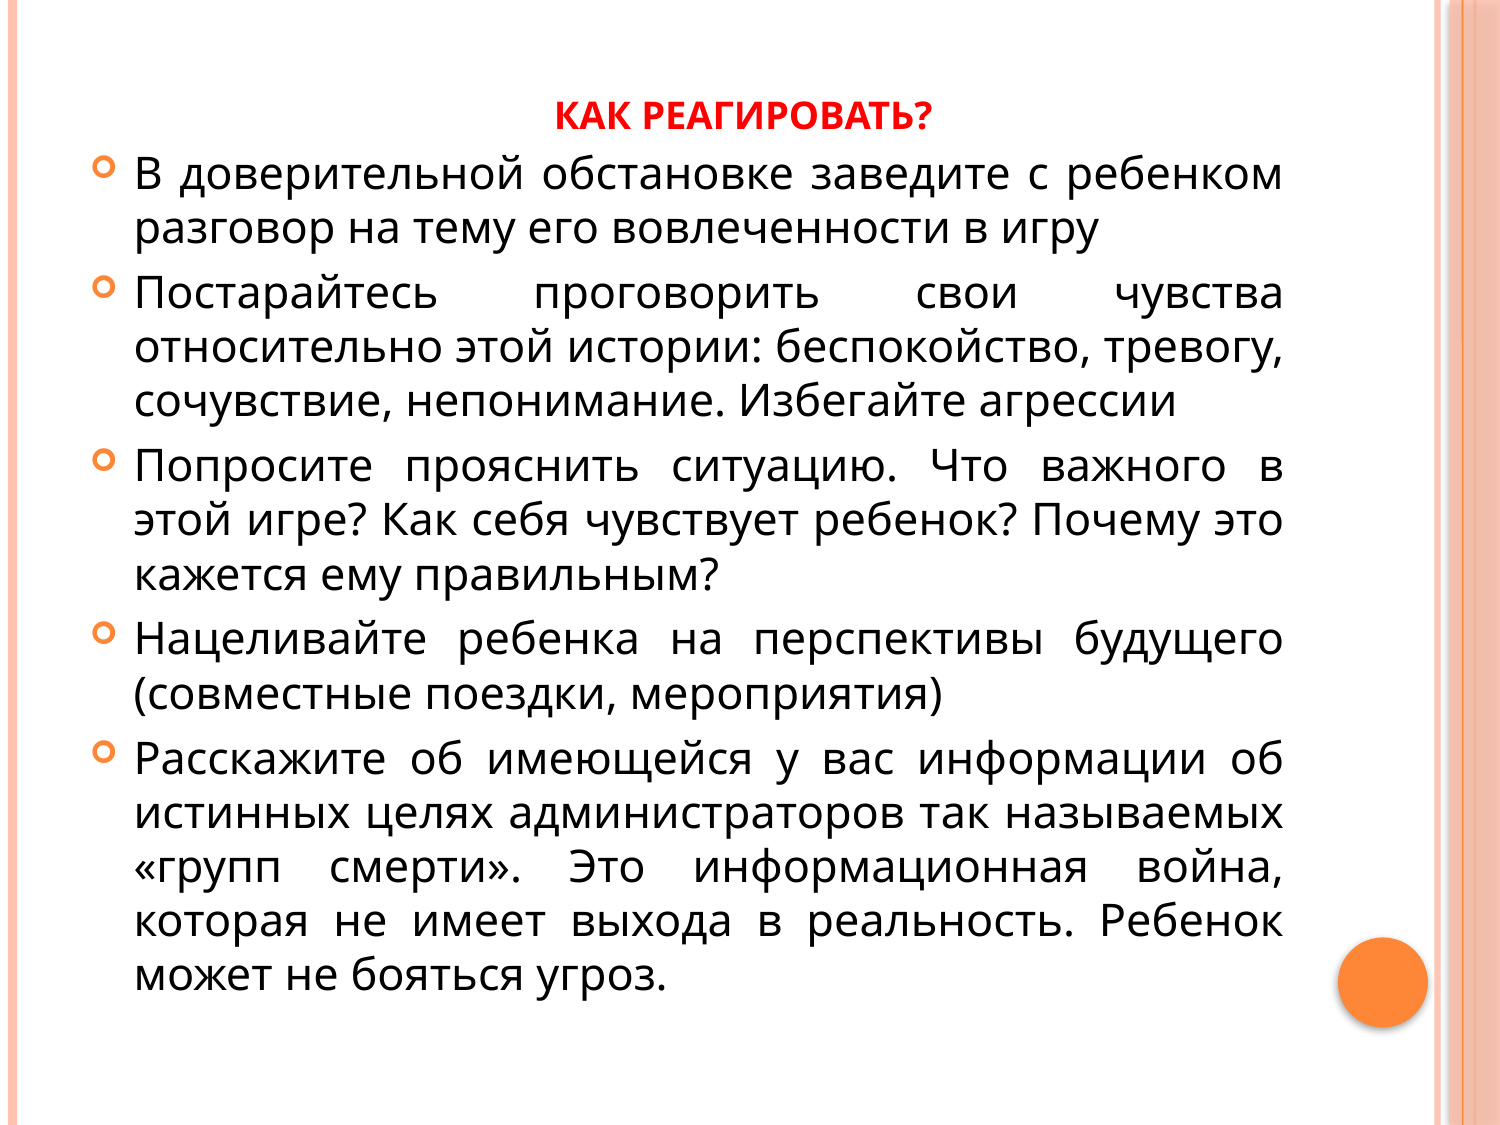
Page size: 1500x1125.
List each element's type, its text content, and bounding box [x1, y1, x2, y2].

title КАК РЕАГИРОВАТЬ? [135, 84, 1361, 191]
list В доверительной обстановке заведите с ребенком разговор на тему его вовлеченности в игру Постарайтесь проговорить свои чувства относительно этой истории: беспокойство, тревогу, сочувствие, непонимание. Избегайте агрессии Попросите прояснить ситуацию. Что важного в этой игре? Как себя чувствует ребенок? Почему это кажется ему правильным? Нацеливайте ребенка на перспективы будущего (совместные поездки, мероприятия) Расскажите об имеющейся у вас информации об истинных целях администраторов так называемых «групп смерти». Это информационная война, которая не имеет выхода в реальность. Ребенок может не бояться угроз. [75, 137, 1300, 1062]
